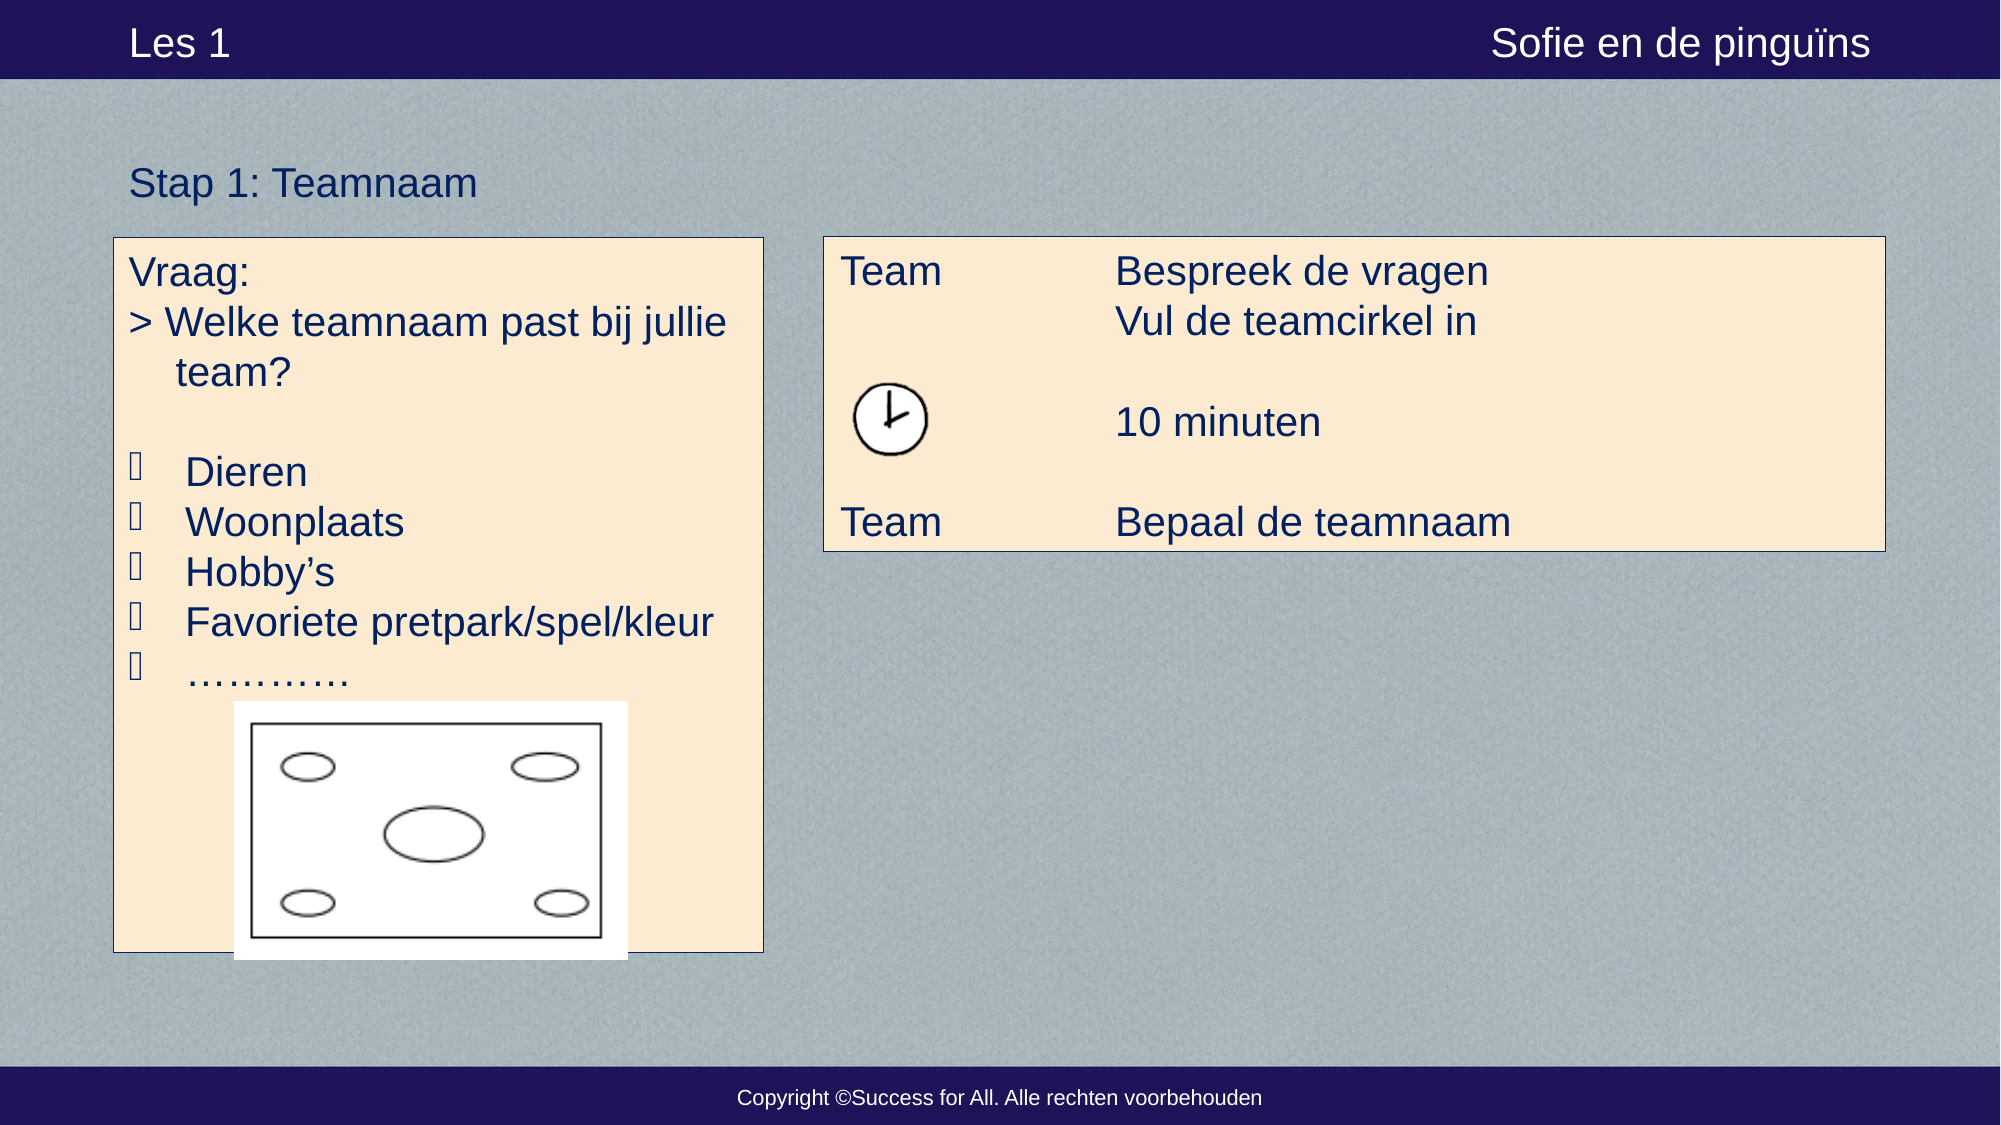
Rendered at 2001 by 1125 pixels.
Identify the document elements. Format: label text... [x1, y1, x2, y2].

text_box Team Bespreek de vragen Vul de teamcirkel in 10 minuten Team Bepaal de teamnaam [823, 236, 1886, 552]
text_box Copyright ©Success for All. Alle rechten voorbehouden [0, 1076, 2000, 1125]
picture [0, 0, 2001, 1125]
text_box Les 1 [114, 8, 354, 73]
text_box Sofie en de pinguïns [999, 8, 1886, 73]
text_box Vraag: > Welke teamnaam past bij jullie team? Dieren Woonplaats Hobby’s Favoriete pretpark/spel/kleur ………… [113, 237, 764, 953]
text_box Stap 1: Teamnaam [113, 148, 1635, 214]
